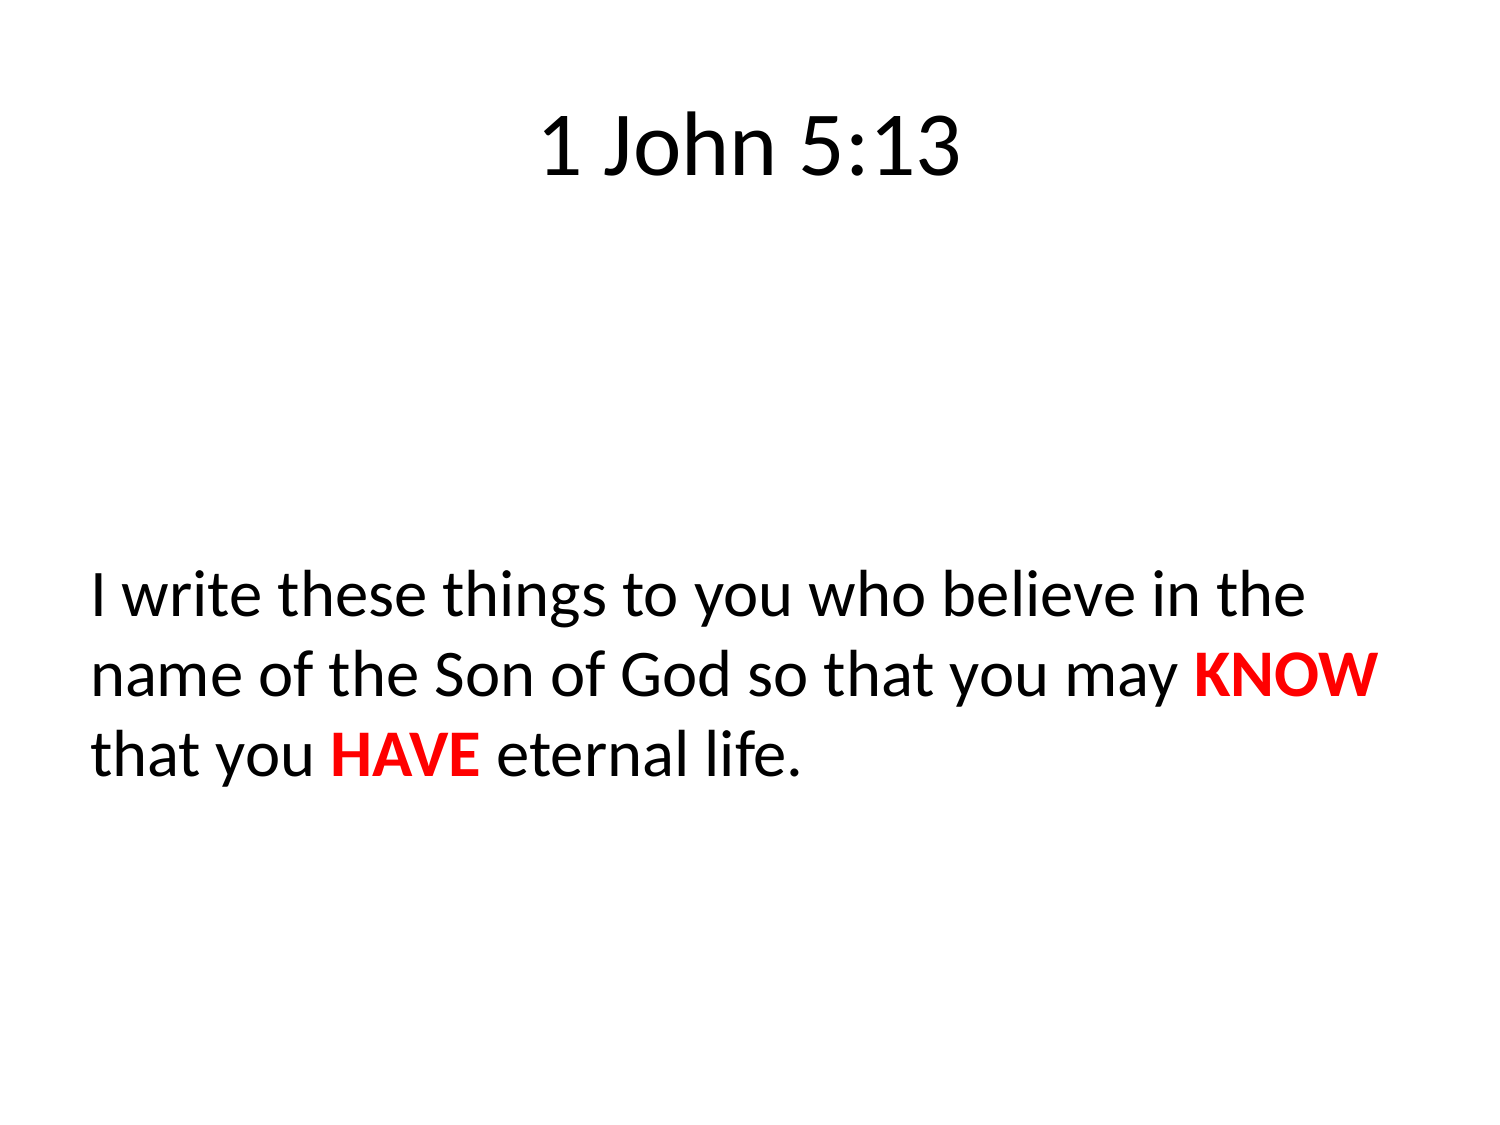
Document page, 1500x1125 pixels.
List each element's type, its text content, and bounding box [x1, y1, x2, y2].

title 1 John 5:13 [75, 45, 1425, 233]
list I write these things to you who believe in the name of the Son of God so that you may KNOW that you HAVE eternal life. [75, 262, 1425, 1005]
